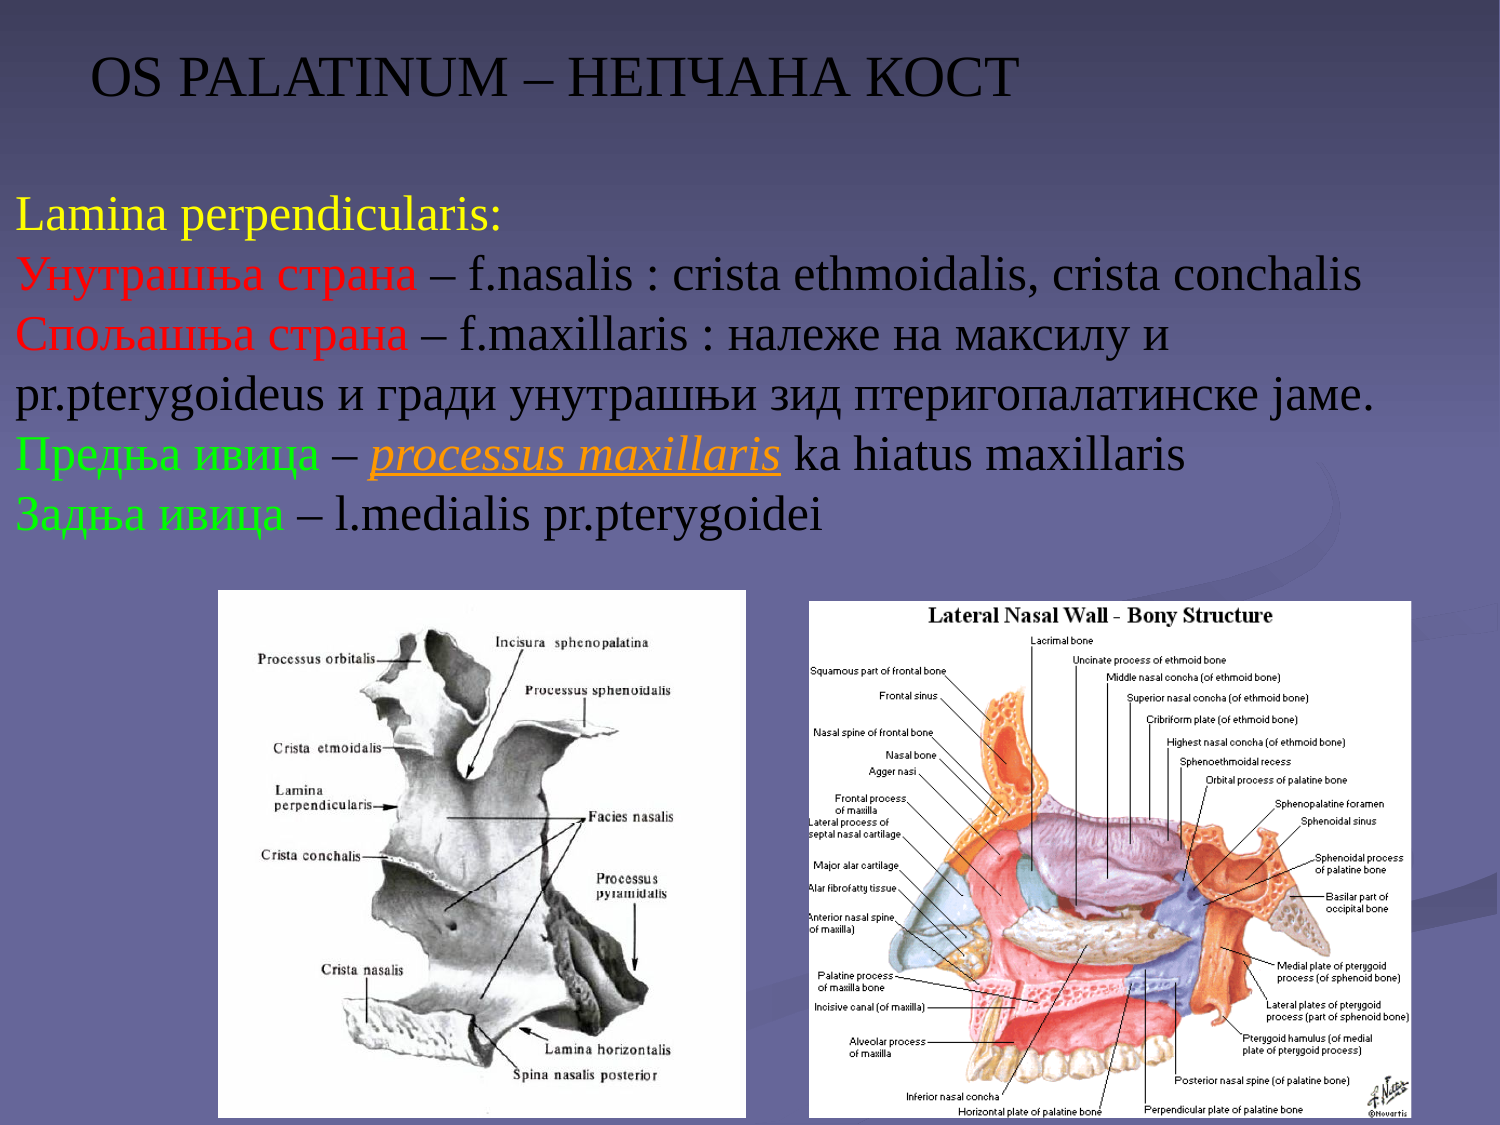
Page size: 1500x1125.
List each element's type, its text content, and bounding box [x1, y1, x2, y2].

picture [218, 590, 746, 1118]
picture [808, 595, 1412, 1118]
title OS PALATINUM – НЕПЧАНА КОСТ [75, 45, 1425, 102]
list Lamina perpendicularis: Унутрашња страна – f.nasalis : crista ethmoidalis, crista conchalis Спољашња страна – f.maxillaris : належе на максилу и pr.pterygoideus и гради унутрашњи зид птеригопалатинске јаме. Предња ивица – processus maxillaris ka hiatus maxillaris Задња ивица – l.medialis pr.pterygoidei [0, 172, 1471, 1083]
